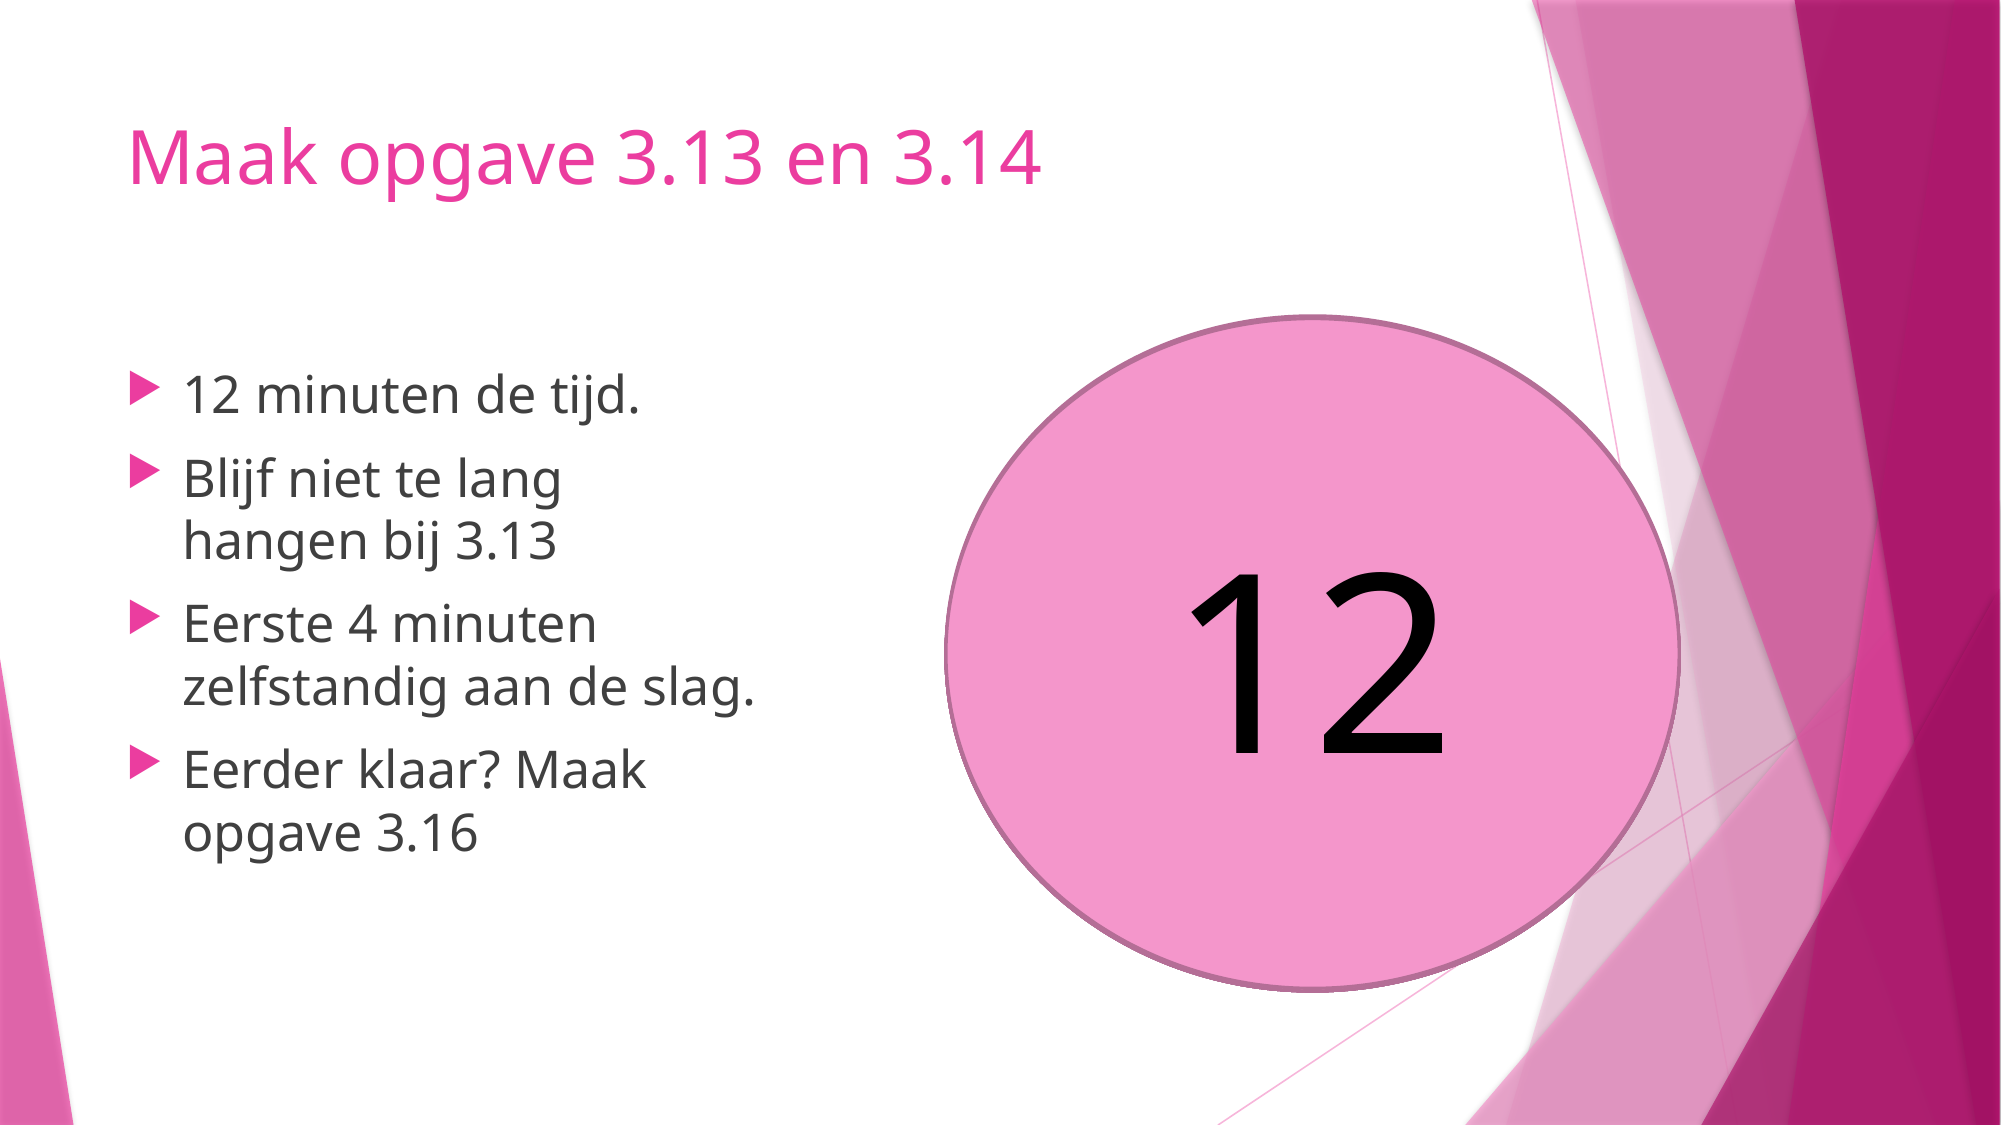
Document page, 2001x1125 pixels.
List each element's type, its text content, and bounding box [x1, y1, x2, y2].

text_box 11 [961, 748, 1667, 993]
text_box 10 [959, 314, 1668, 562]
text_box 12 [944, 317, 1681, 990]
title Maak opgave 3.13 en 3.14 [111, 101, 1522, 319]
list 12 minuten de tijd. Blijf niet te lang hangen bij 3.13 Eerste 4 minuten zelfstandig aan de slag. Eerder klaar? Maak opgave 3.16 [111, 354, 774, 992]
